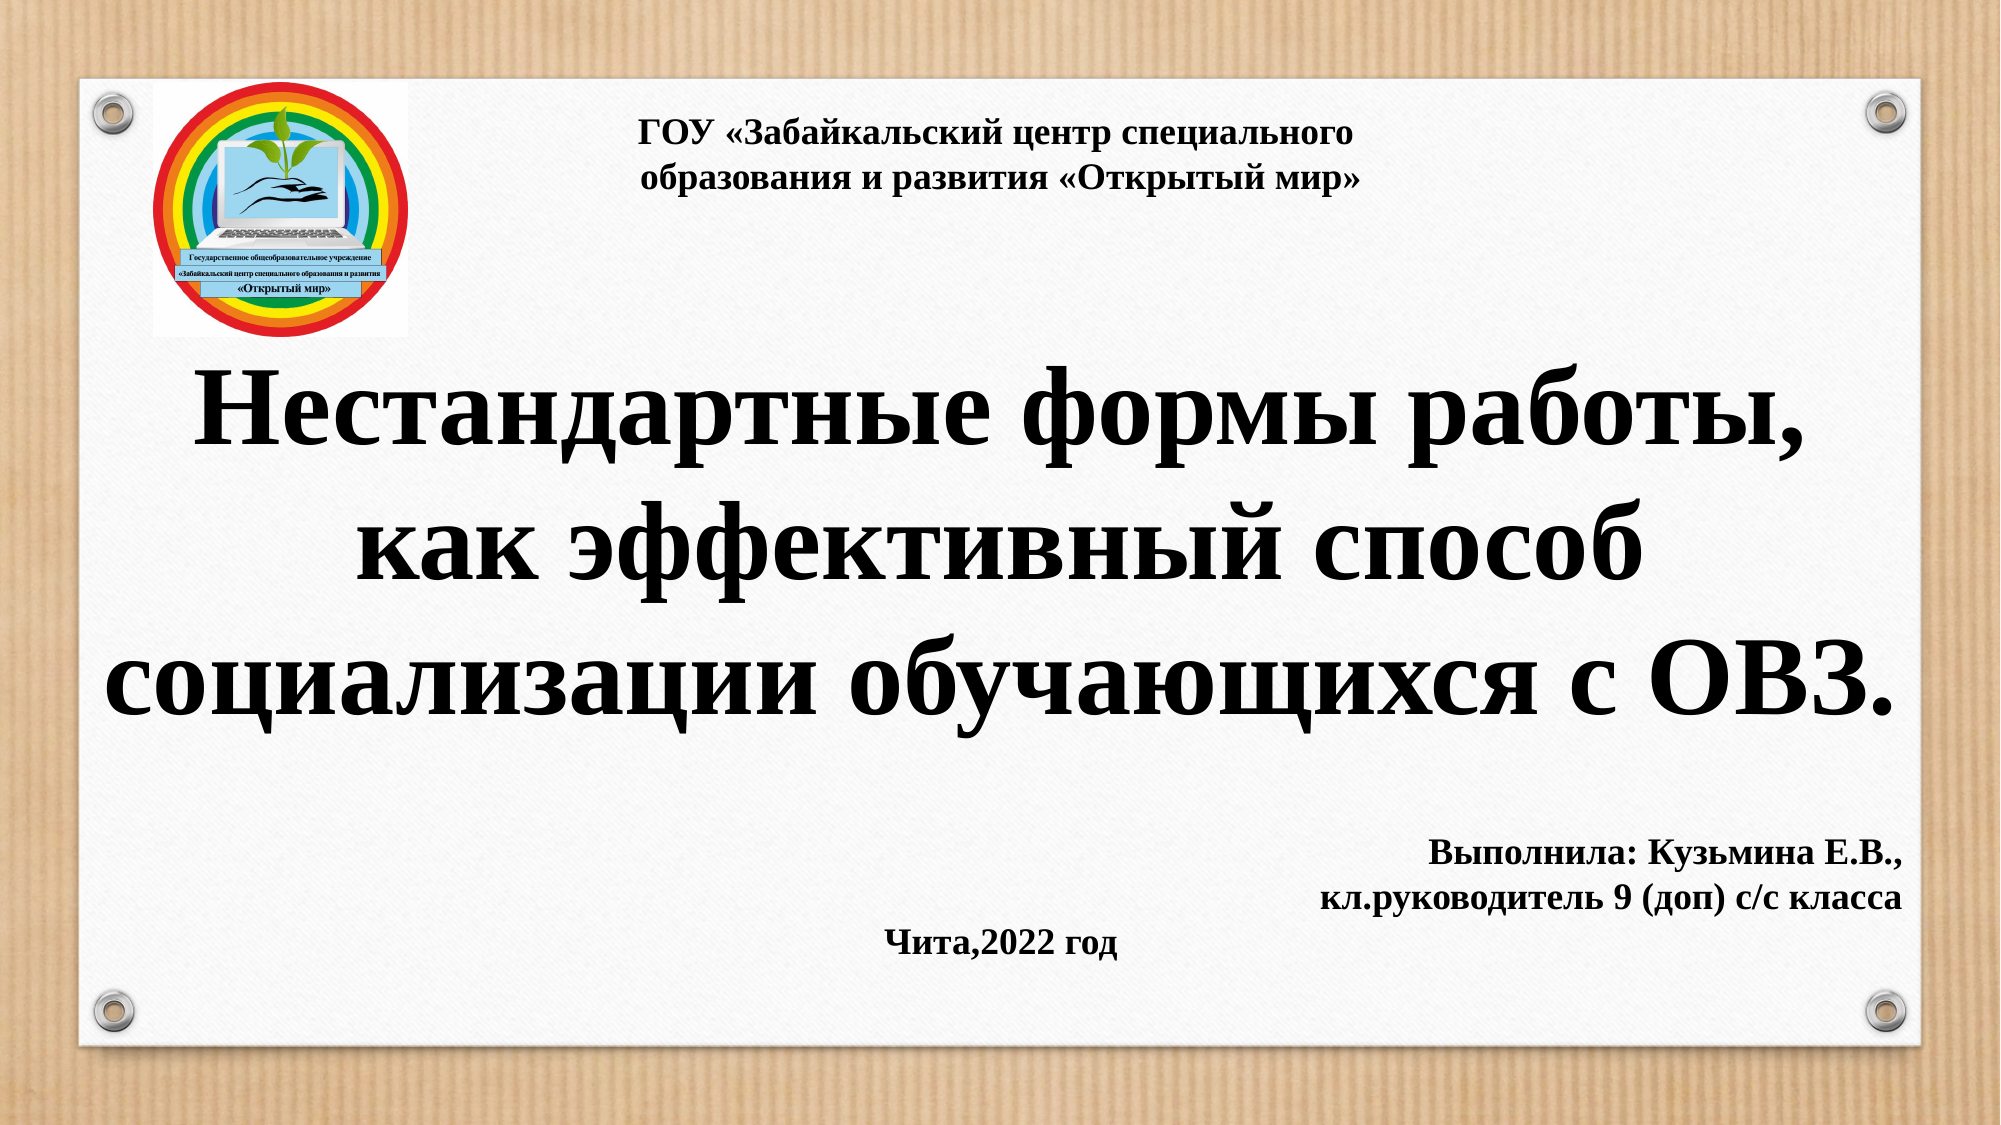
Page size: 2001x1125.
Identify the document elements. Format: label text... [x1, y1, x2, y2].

picture [0, 0, 2001, 1125]
text_box ГОУ «Забайкальский центр специального образования и развития «Открытый мир» Нестандартные формы работы, как эффективный способ социализации обучающихся с ОВЗ. Выполнила: Кузьмина Е.В., кл.руководитель 9 (доп) с/с класса Чита,2022 год [84, 100, 1918, 970]
